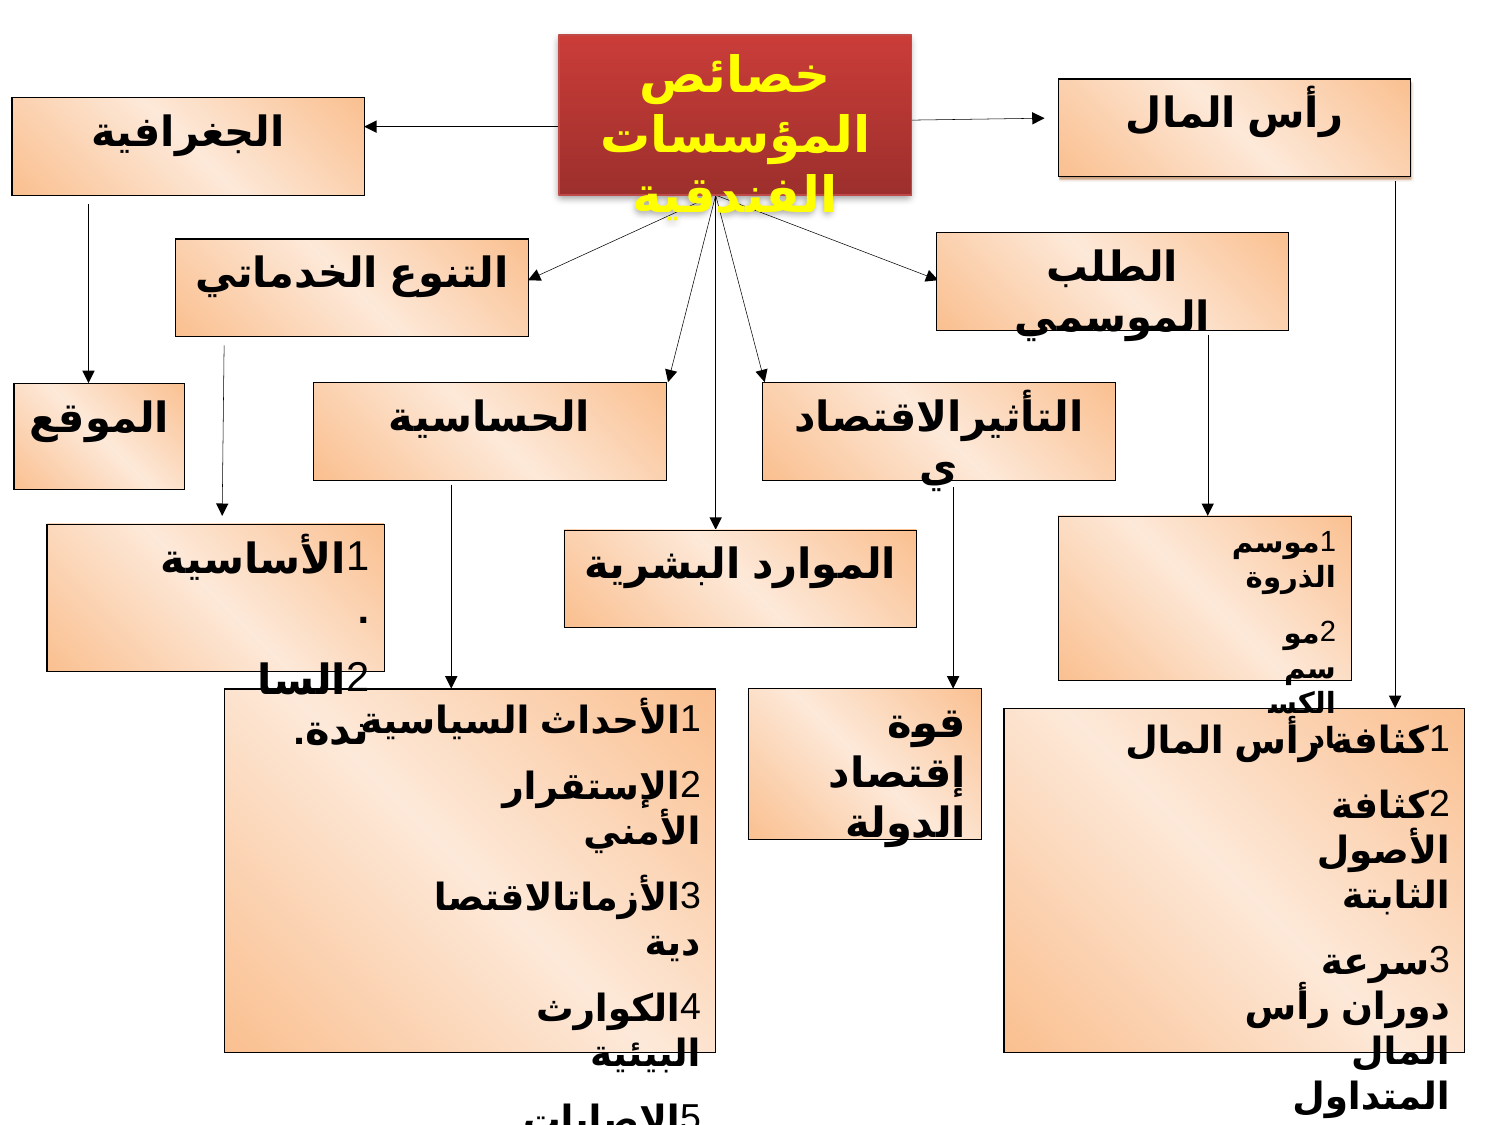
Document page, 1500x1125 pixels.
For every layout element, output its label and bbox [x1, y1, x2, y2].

text_box [11, 34, 1465, 1053]
